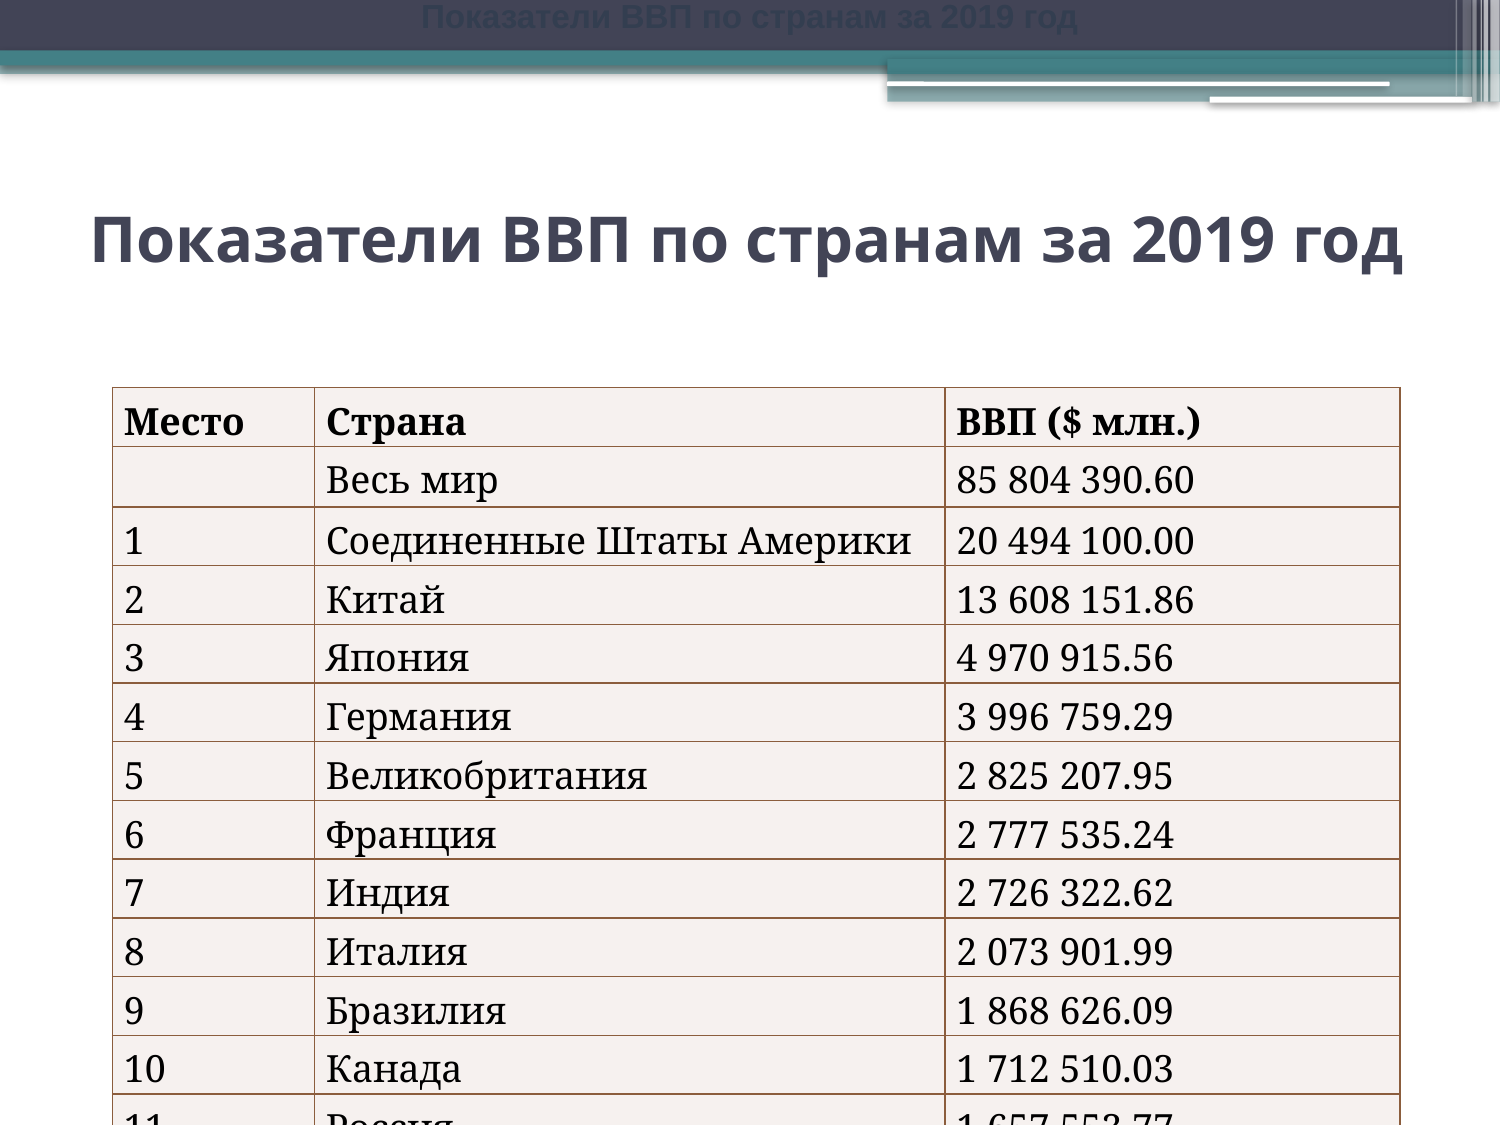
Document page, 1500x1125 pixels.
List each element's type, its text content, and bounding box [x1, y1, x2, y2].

table_cell 2 726 322.62 [946, 860, 1399, 917]
table_cell Китай [315, 566, 944, 624]
table_cell Бразилия [315, 977, 944, 1035]
table_cell 2 777 535.24 [946, 801, 1399, 858]
table_header Место [113, 388, 314, 446]
table_cell 1 657 553.77 [946, 1095, 1399, 1125]
table_cell Италия [315, 919, 944, 976]
table_cell 4 970 915.56 [946, 625, 1399, 682]
table_cell 1 868 626.09 [946, 977, 1399, 1035]
table_cell Канада [315, 1036, 944, 1093]
table_cell 2 [113, 566, 314, 624]
table_cell Индия [315, 860, 944, 917]
table_cell Япония [315, 625, 944, 682]
table_cell Германия [315, 684, 944, 741]
table_cell Соединенные Штаты Америки [315, 508, 944, 565]
table_cell 6 [113, 801, 314, 858]
table_cell 8 [113, 919, 314, 976]
table_cell 3 996 759.29 [946, 684, 1399, 741]
table_cell 11 [113, 1095, 314, 1125]
table_cell 1 [113, 508, 314, 565]
table_cell 9 [113, 977, 314, 1035]
table_cell 2 825 207.95 [946, 742, 1399, 800]
table_cell Россия [315, 1095, 944, 1125]
table_cell 85 804 390.60 [946, 447, 1399, 506]
table_header Страна [315, 388, 944, 446]
table_cell 2 073 901.99 [946, 919, 1399, 976]
table_cell Франция [315, 801, 944, 858]
title Показатели ВВП по странам за 2019 год [75, 187, 1425, 363]
table_header ВВП ($ млн.) [946, 388, 1399, 446]
table_cell 1 712 510.03 [946, 1036, 1399, 1093]
table_cell 5 [113, 742, 314, 800]
table_cell 20 494 100.00 [946, 508, 1399, 565]
table_cell 13 608 151.86 [946, 566, 1399, 624]
table_cell Весь мир [315, 447, 944, 506]
table_cell 7 [113, 860, 314, 917]
table_cell 3 [113, 625, 314, 682]
text_box Показатели ВВП по странам за 2019 год [405, 0, 1094, 88]
table_cell 10 [113, 1036, 314, 1093]
table_cell [113, 447, 314, 506]
table_cell 4 [113, 684, 314, 741]
table_cell Великобритания [315, 742, 944, 800]
